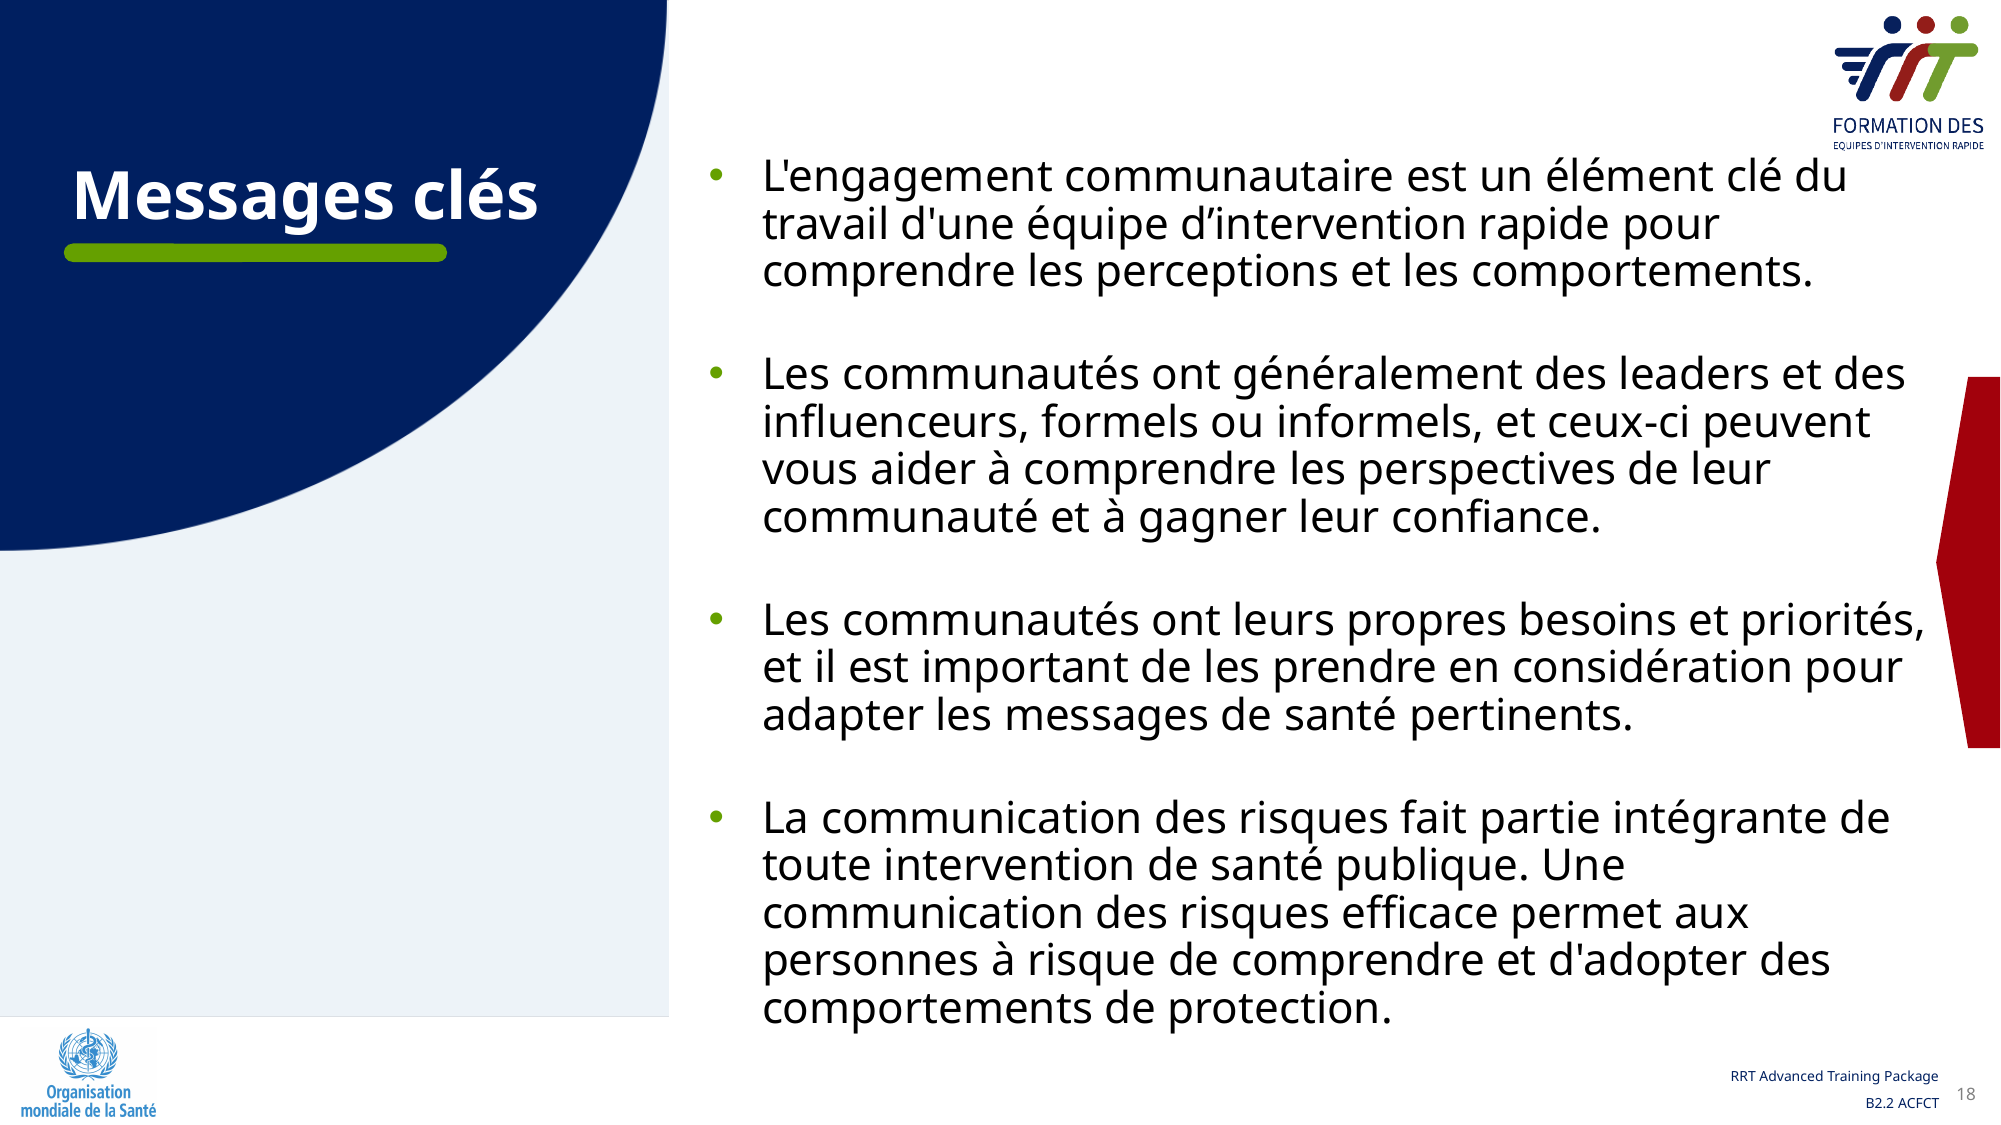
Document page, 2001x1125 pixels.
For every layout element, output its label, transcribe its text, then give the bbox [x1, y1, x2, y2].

list L'engagement communautaire est un élément clé du travail d'une équipe d’intervention rapide pour comprendre les perceptions et les comportements. Les communautés ont généralement des leaders et des influenceurs, formels ou informels, et ceux-ci peuvent vous aider à comprendre les perspectives de leur communauté et à gagner leur confiance. Les communautés ont leurs propres besoins et priorités, et il est important de les prendre en considération pour adapter les messages de santé pertinents. La communication des risques fait partie intégrante de toute intervention de santé publique. Une communication des risques efficace permet aux personnes à risque de comprendre et d'adopter des comportements de protection. [700, 137, 1937, 1049]
picture [0, 0, 669, 1018]
text_box Messages clés [63, 145, 615, 241]
picture [1833, 15, 1984, 151]
picture [20, 1027, 157, 1118]
